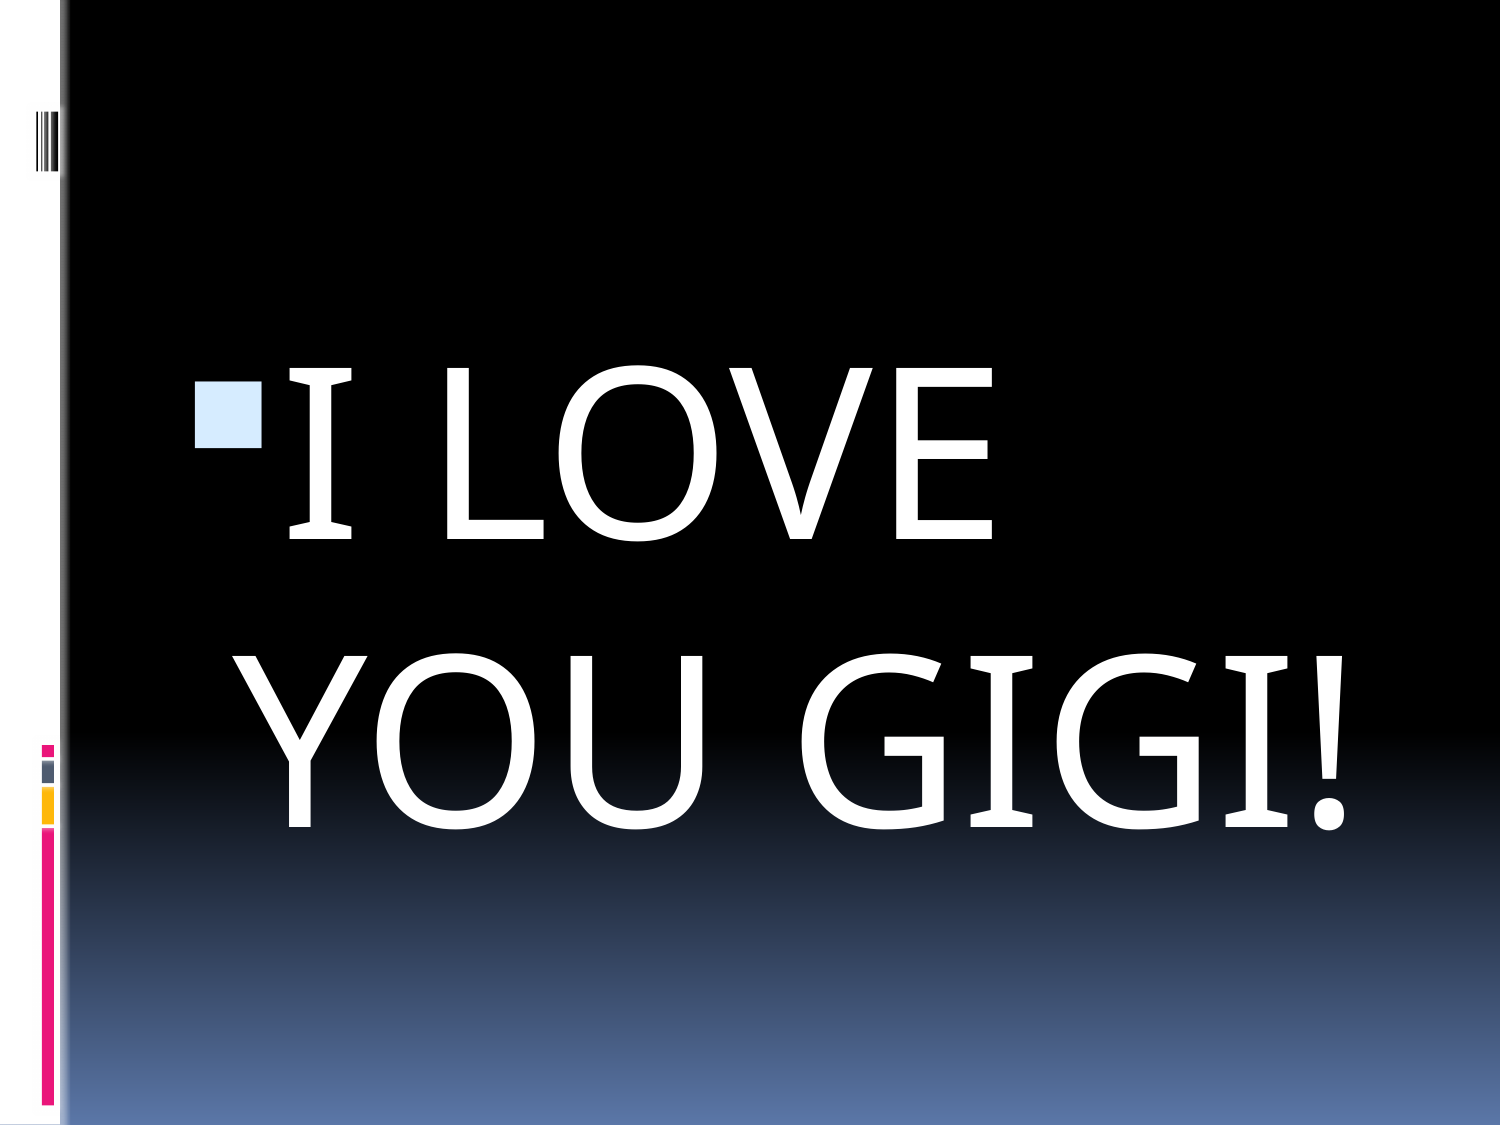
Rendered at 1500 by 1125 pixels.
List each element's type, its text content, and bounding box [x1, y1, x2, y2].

list I LOVE YOU GIGI! [150, 292, 1425, 1043]
